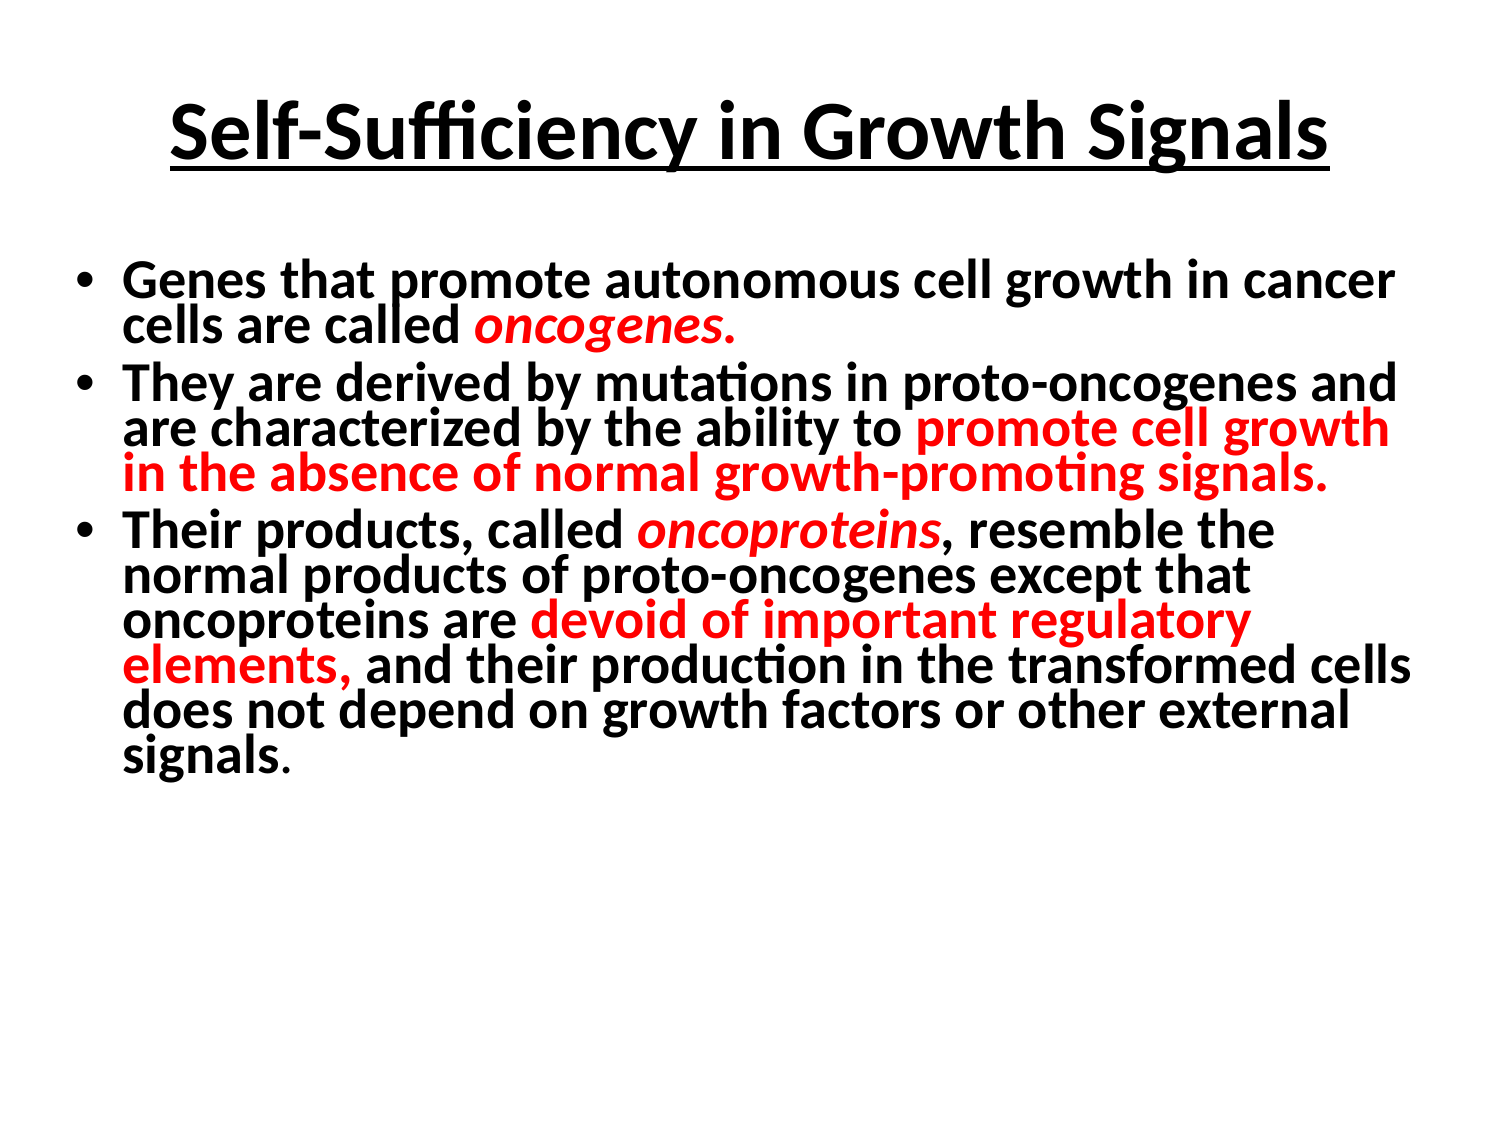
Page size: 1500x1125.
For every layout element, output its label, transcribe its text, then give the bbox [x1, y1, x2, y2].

title Self-Sufficiency in Growth Signals [75, 45, 1425, 233]
list Genes that promote autonomous cell growth in cancer cells are called oncogenes. They are derived by mutations in proto-oncogenes and are characterized by the ability to promote cell growth in the absence of normal growth-promoting signals. Their products, called oncoproteins, resemble the normal products of proto-oncogenes except that oncoproteins are devoid of important regulatory elements, and their production in the transformed cells does not depend on growth factors or other external signals. [75, 262, 1425, 1005]
